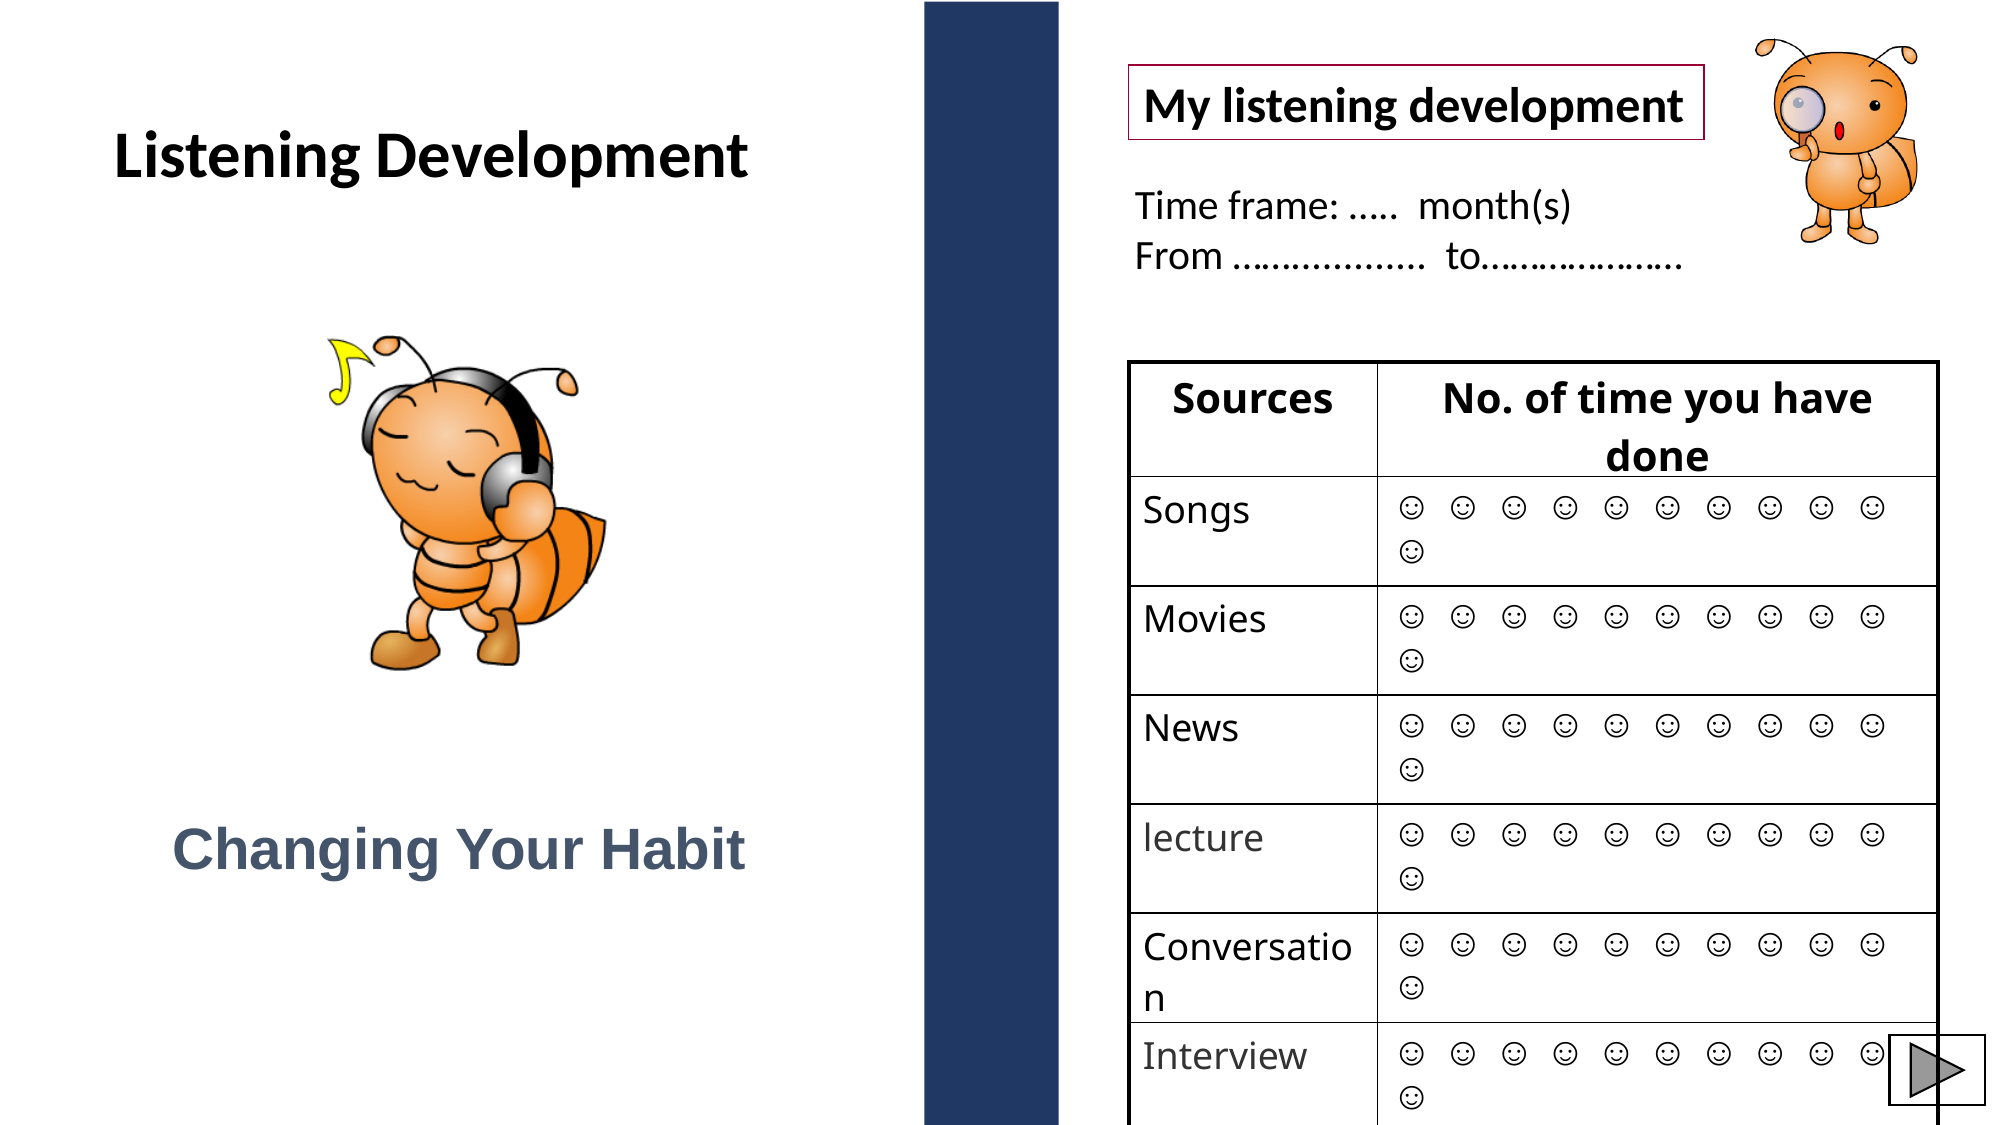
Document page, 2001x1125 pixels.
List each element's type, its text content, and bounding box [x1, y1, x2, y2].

table_cell ☺ ☺ ☺ ☺ ☺ ☺ ☺ ☺ ☺ ☺ ☺ [1378, 587, 1936, 694]
table_cell ☺ ☺ ☺ ☺ ☺ ☺ ☺ ☺ ☺ ☺ ☺ [1378, 477, 1936, 585]
text_box My listening development [1128, 64, 1705, 140]
table_header Sources [1131, 364, 1377, 476]
text_box [1940, 1034, 1986, 1106]
table_cell Conversation [1131, 914, 1377, 1022]
picture [1755, 38, 1918, 245]
text_box Time frame: ….. month(s) From ……............. to………………… [1118, 169, 1938, 286]
table_cell ☺ ☺ ☺ ☺ ☺ ☺ ☺ ☺ ☺ ☺ ☺ [1378, 914, 1936, 1022]
table_header No. of time you have done [1378, 364, 1936, 476]
table_cell lecture [1131, 805, 1377, 912]
text_box Listening Development [70, 102, 795, 199]
text_box Changing Your Habit [77, 839, 858, 960]
table_cell ☺ ☺ ☺ ☺ ☺ ☺ ☺ ☺ ☺ ☺ ☺ [1378, 1023, 1936, 1125]
table_cell ☺ ☺ ☺ ☺ ☺ ☺ ☺ ☺ ☺ ☺ ☺ [1378, 805, 1936, 912]
table_cell ☺ ☺ ☺ ☺ ☺ ☺ ☺ ☺ ☺ ☺ ☺ [1378, 696, 1936, 803]
picture [327, 335, 608, 672]
table_cell Movies [1131, 587, 1377, 694]
table_cell Songs [1131, 477, 1377, 585]
text_box [923, 1, 1060, 1125]
table_cell News [1131, 696, 1377, 803]
table_cell Interview [1131, 1023, 1377, 1125]
